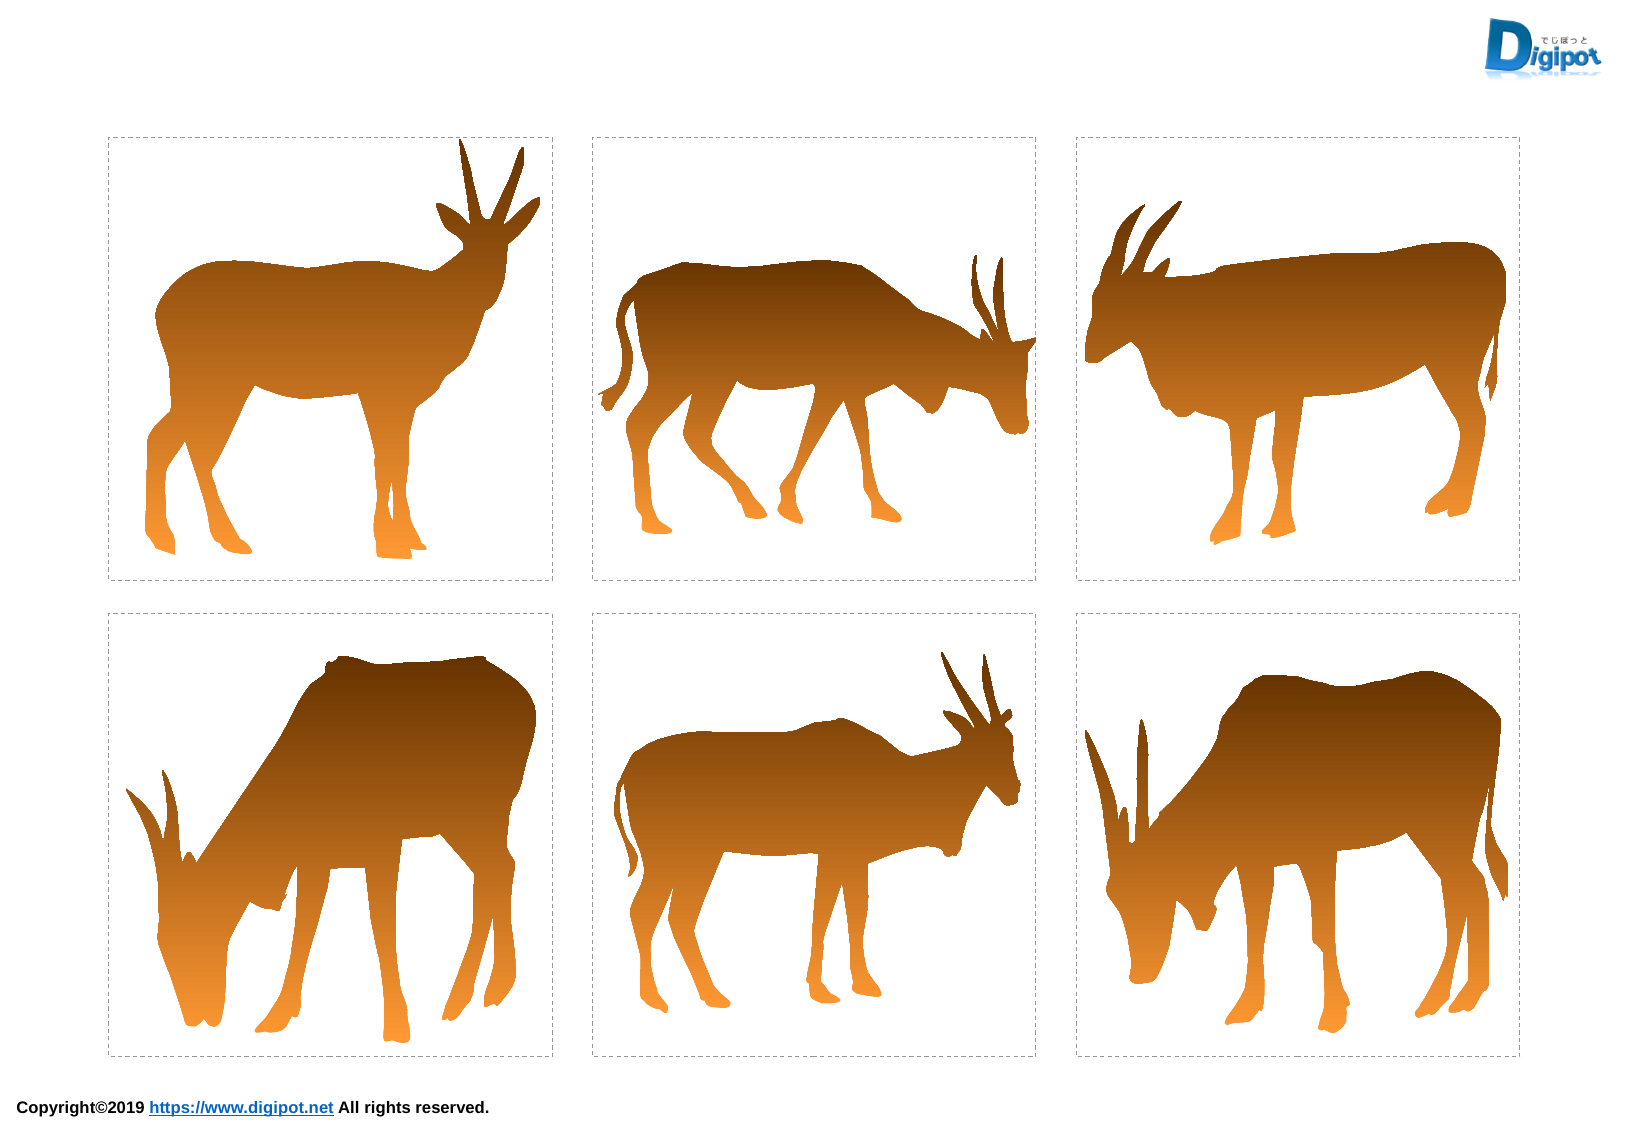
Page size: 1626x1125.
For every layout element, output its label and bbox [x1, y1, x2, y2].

text_box [613, 651, 1022, 1014]
text_box [1085, 200, 1507, 546]
picture [1485, 18, 1602, 82]
text_box [145, 139, 541, 559]
text_box [125, 655, 536, 1043]
text_box [1085, 671, 1508, 1034]
text_box [598, 254, 1037, 535]
